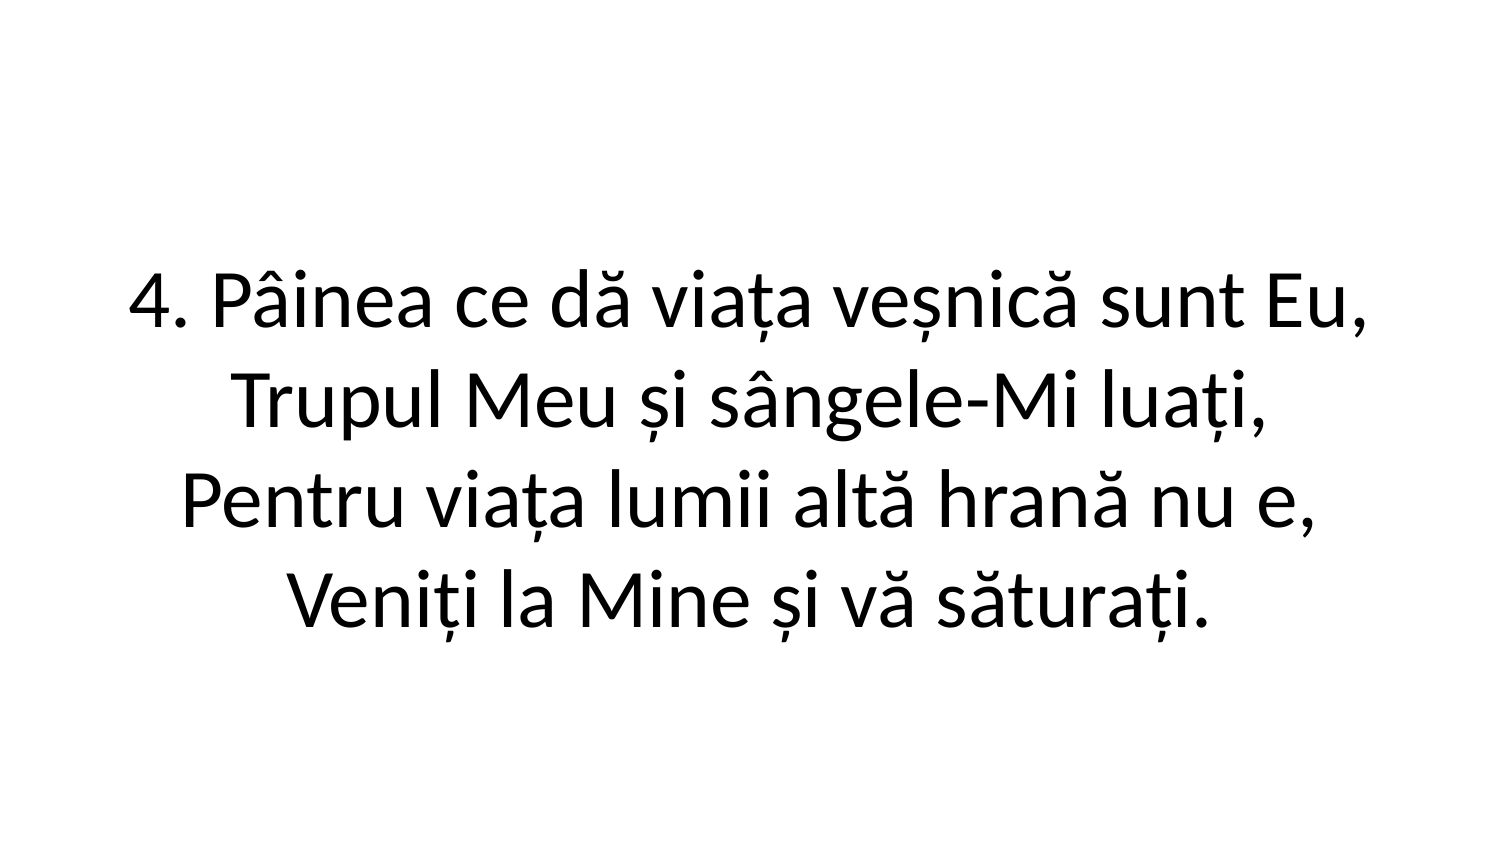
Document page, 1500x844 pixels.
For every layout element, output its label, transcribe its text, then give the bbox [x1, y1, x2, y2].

text_box 4. Pâinea ce dă viața veșnică sunt Eu, Trupul Meu și sângele-Mi luați, Pentru viața lumii altă hrană nu e, Veniți la Mine și vă săturați. [113, 192, 1387, 652]
